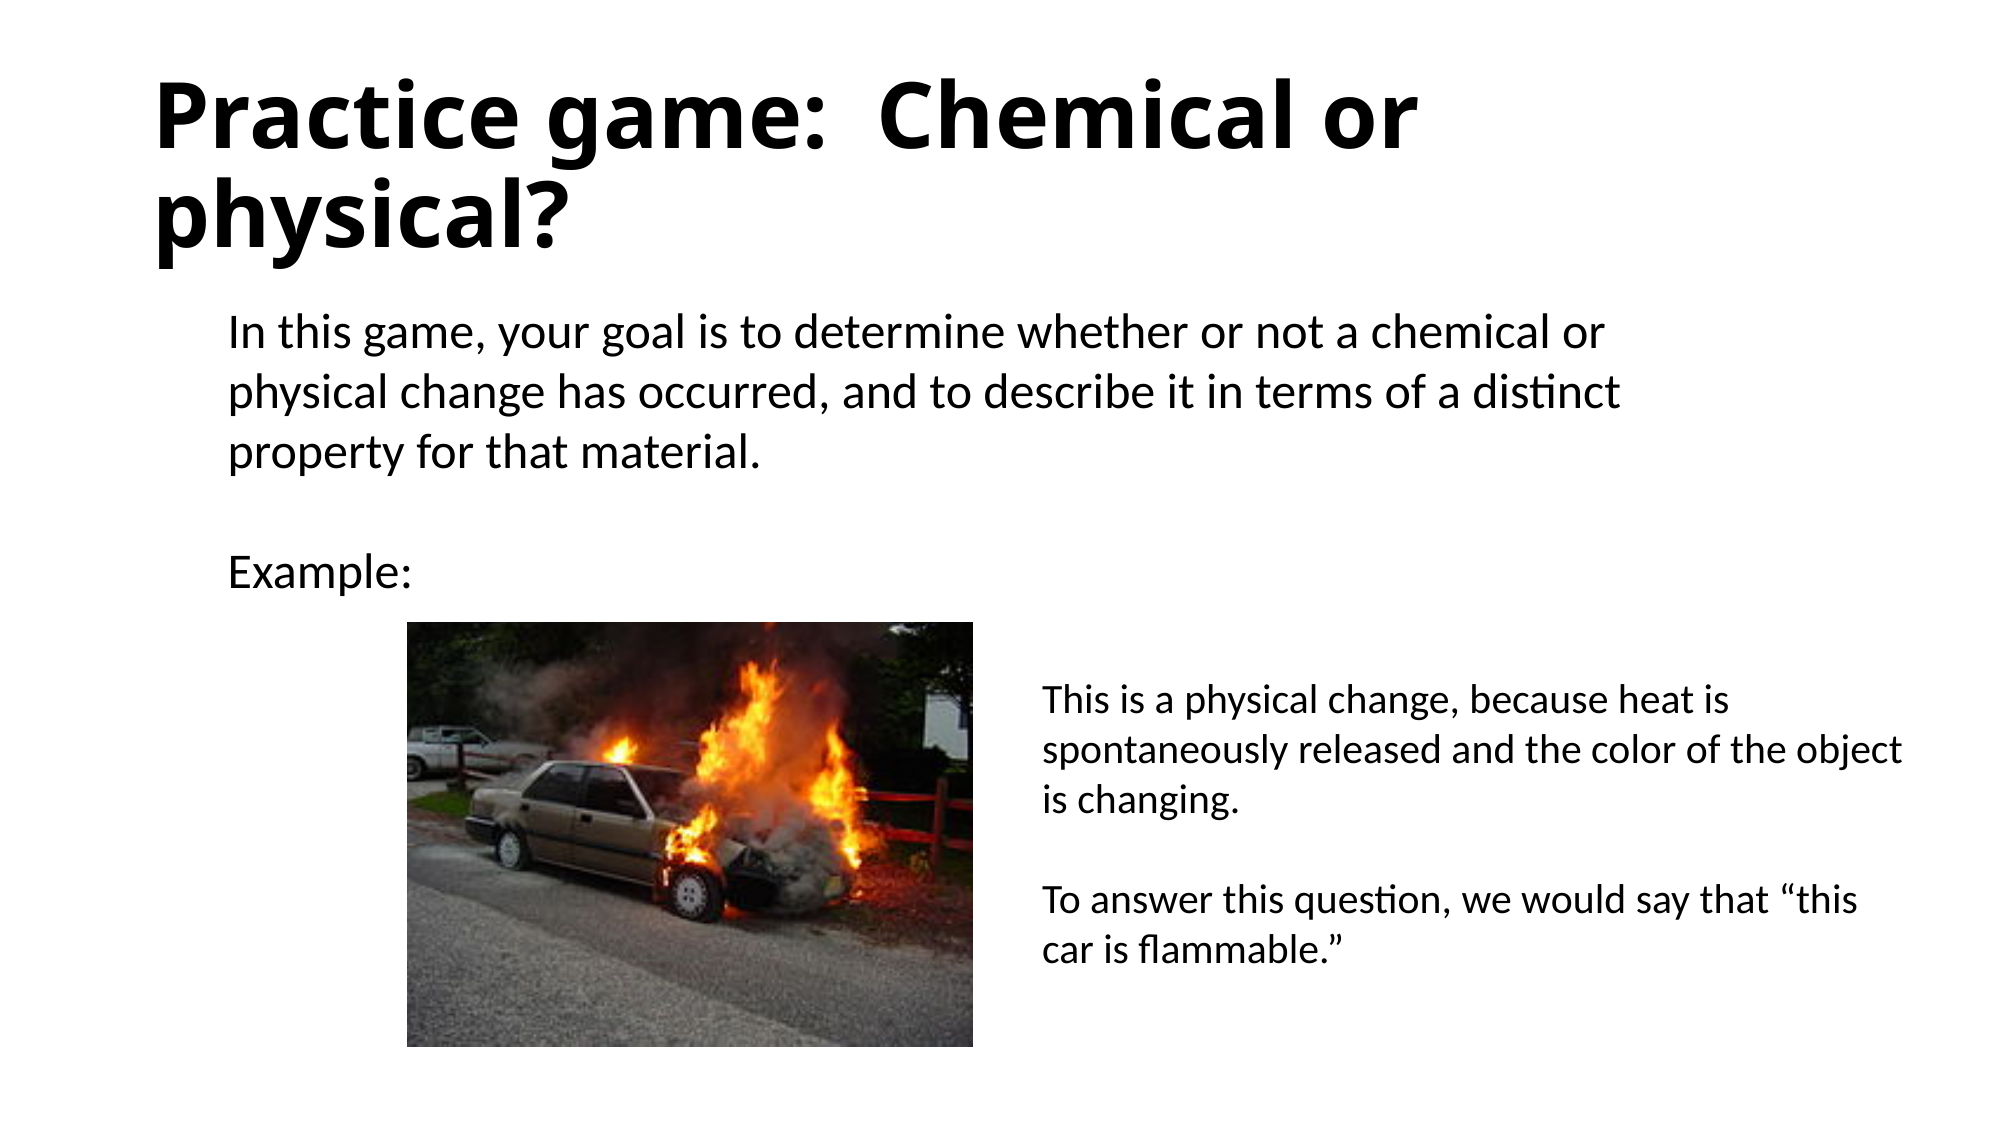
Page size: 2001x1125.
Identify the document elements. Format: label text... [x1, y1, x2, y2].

title Practice game: Chemical or physical? [137, 59, 1863, 278]
text_box In this game, your goal is to determine whether or not a chemical or physical change has occurred, and to describe it in terms of a distinct property for that material. Example: [212, 290, 1721, 606]
picture [407, 622, 973, 1047]
text_box This is a physical change, because heat is spontaneously released and the color of the object is changing. To answer this question, we would say that “this car is flammable.” [1027, 664, 1926, 980]
